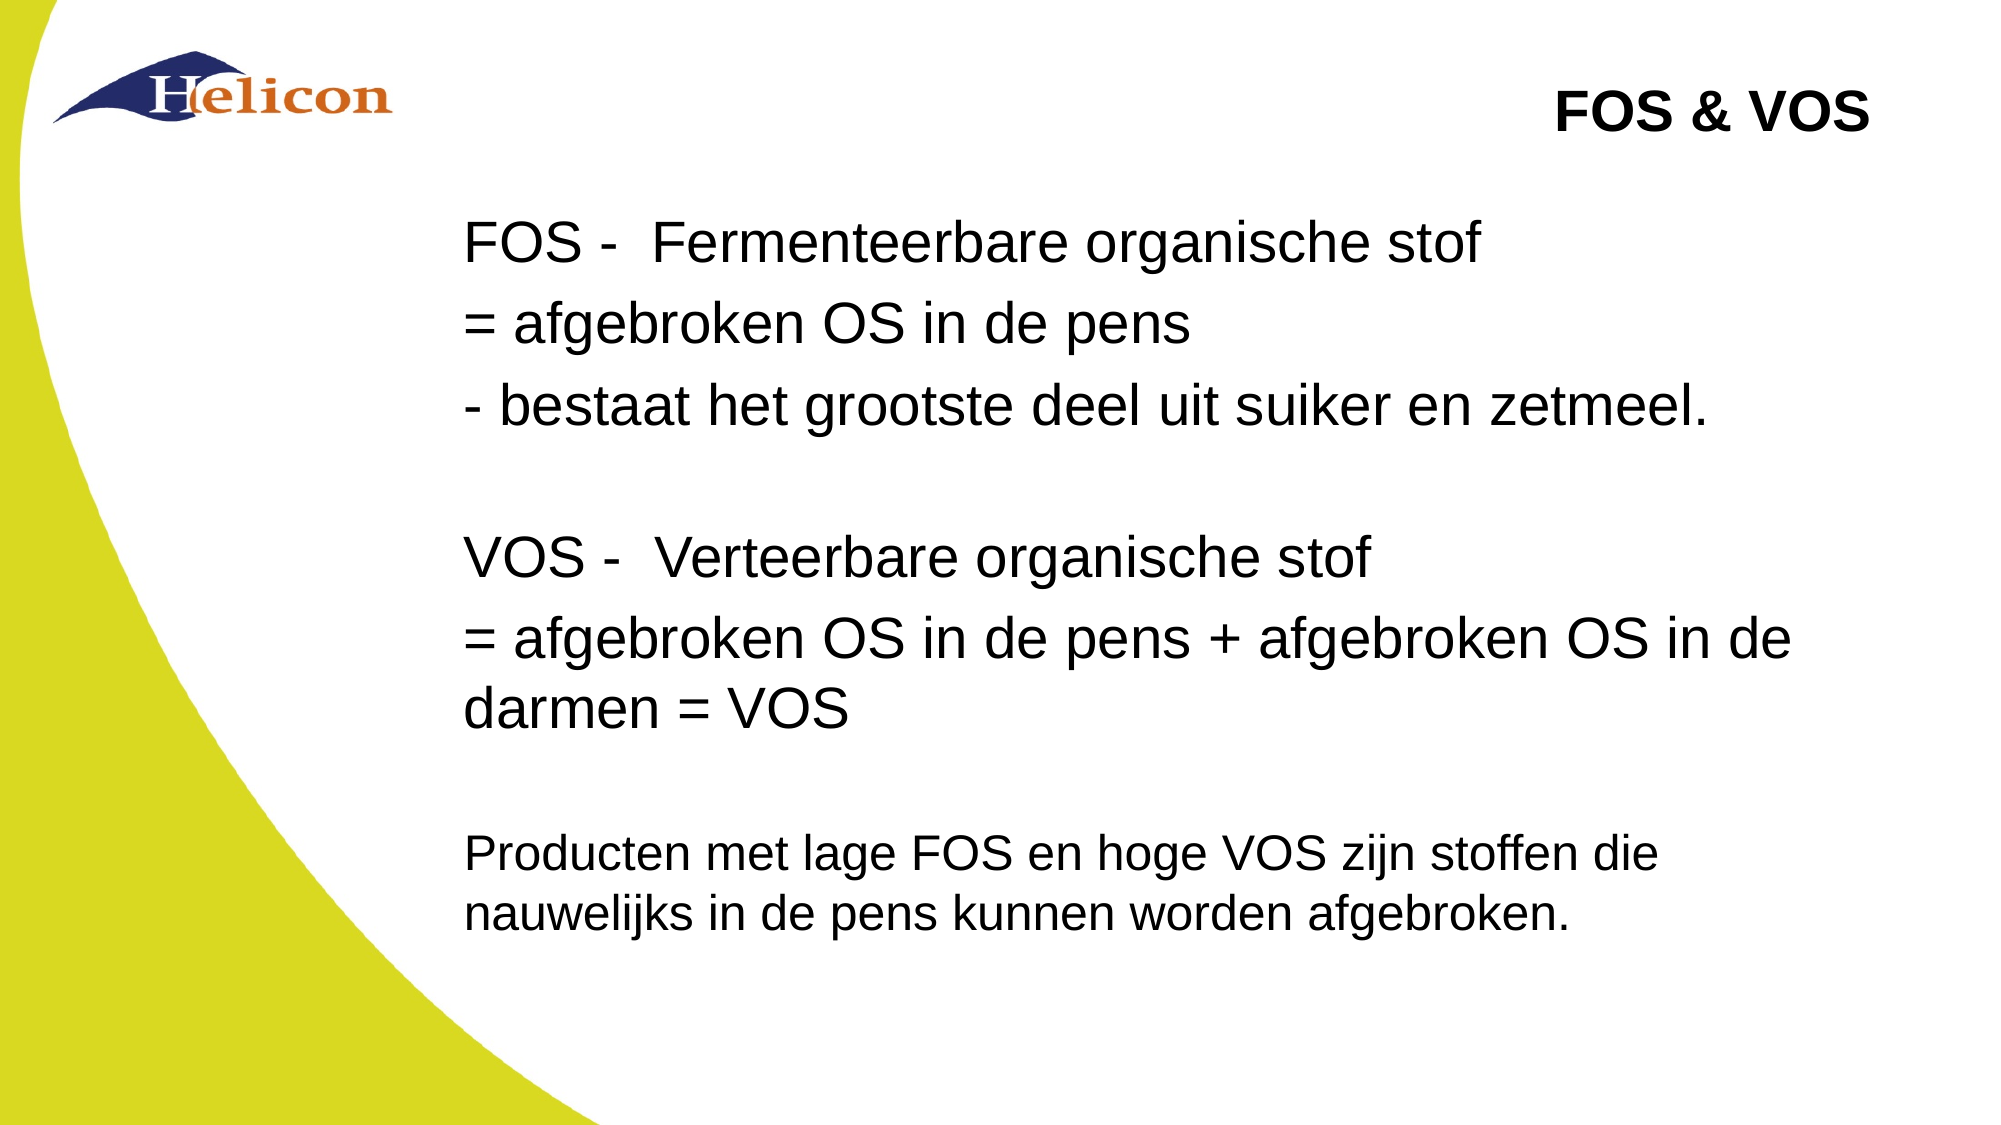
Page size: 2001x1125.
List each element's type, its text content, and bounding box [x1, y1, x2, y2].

list FOS - Fermenteerbare organische stof = afgebroken OS in de pens - bestaat het grootste deel uit suiker en zetmeel. VOS - Verteerbare organische stof = afgebroken OS in de pens + afgebroken OS in de darmen = VOS Producten met lage FOS en hoge VOS zijn stoffen die nauwelijks in de pens kunnen worden afgebroken. [448, 196, 1900, 1005]
picture [0, 0, 2000, 1125]
title FOS & VOS [432, 54, 1887, 161]
